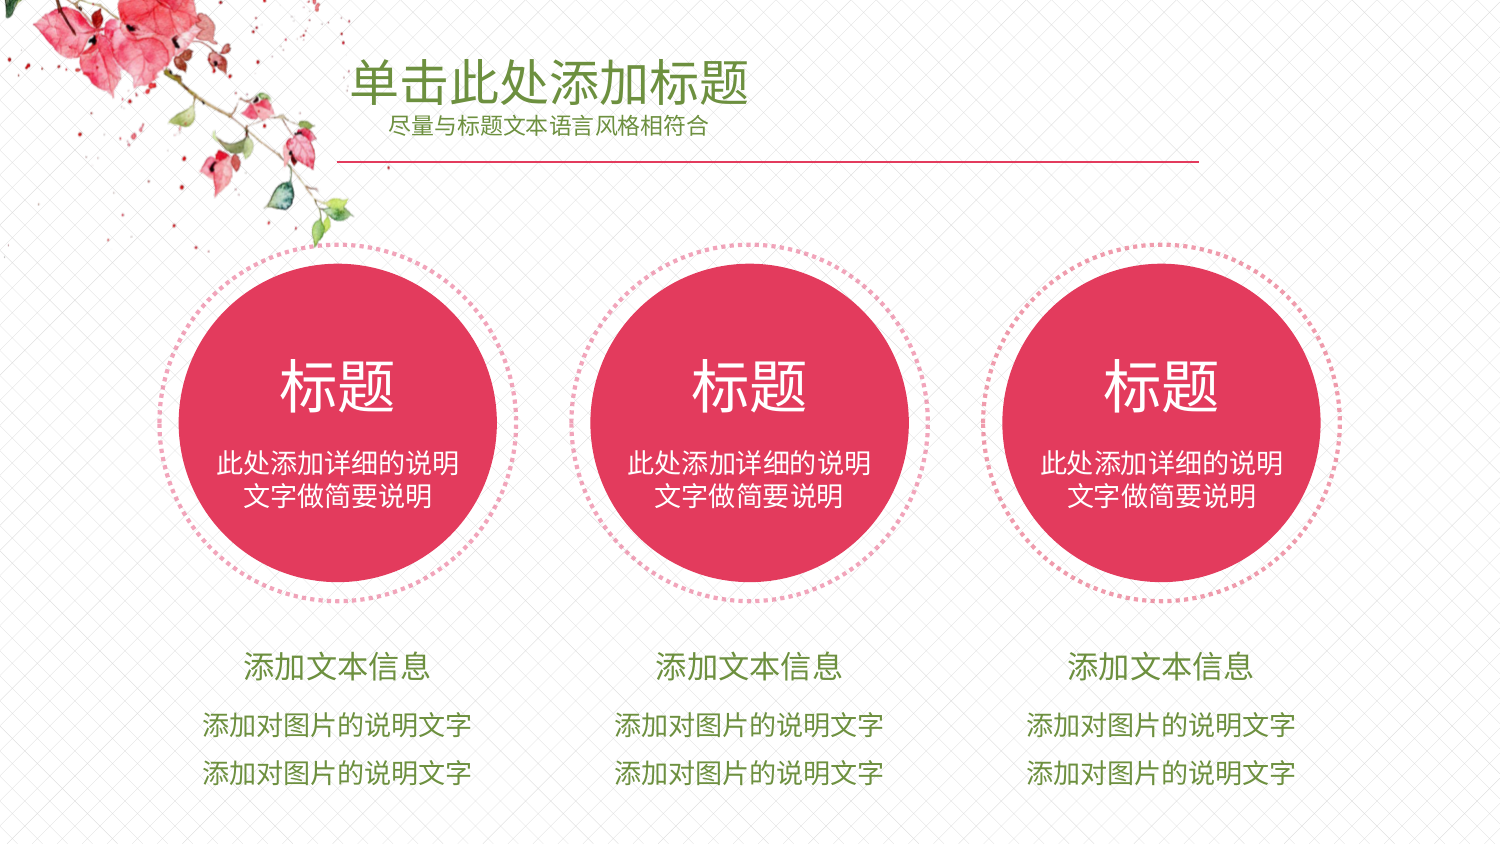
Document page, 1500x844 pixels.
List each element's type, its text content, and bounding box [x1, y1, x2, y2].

text_box 添加文本信息 添加对图片的说明文字添加对图片的说明文字 [589, 639, 910, 824]
text_box [569, 242, 930, 604]
text_box 单击此处添加标题 尽量与标题文本语言风格相符合 [398, 43, 798, 147]
text_box 标题 此处添加详细的说明文字做简要说明 [1022, 341, 1301, 520]
text_box 标题 此处添加详细的说明文字做简要说明 [198, 341, 477, 520]
text_box [980, 242, 1342, 604]
picture [0, 0, 394, 284]
text_box [157, 253, 519, 604]
text_box 添加文本信息 添加对图片的说明文字添加对图片的说明文字 [177, 639, 498, 824]
text_box 标题 此处添加详细的说明文字做简要说明 [610, 341, 889, 520]
text_box 添加文本信息 添加对图片的说明文字添加对图片的说明文字 [1001, 639, 1322, 824]
